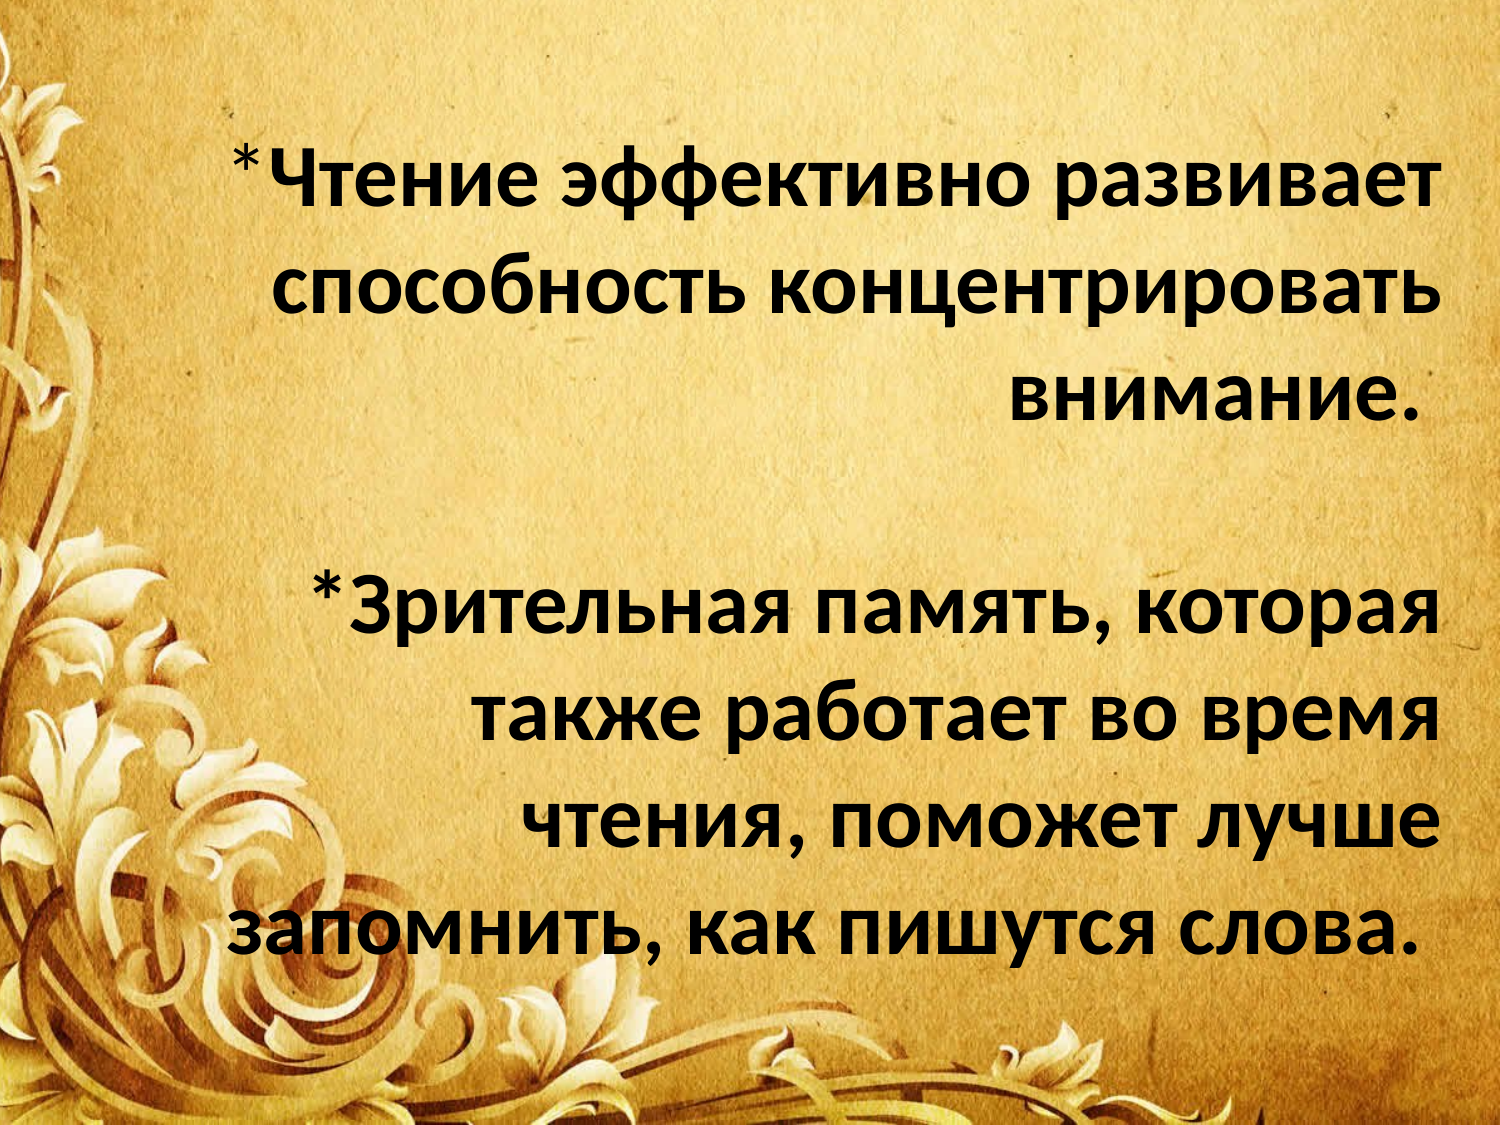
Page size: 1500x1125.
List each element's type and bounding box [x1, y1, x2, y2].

list [0, 0, 1500, 1125]
